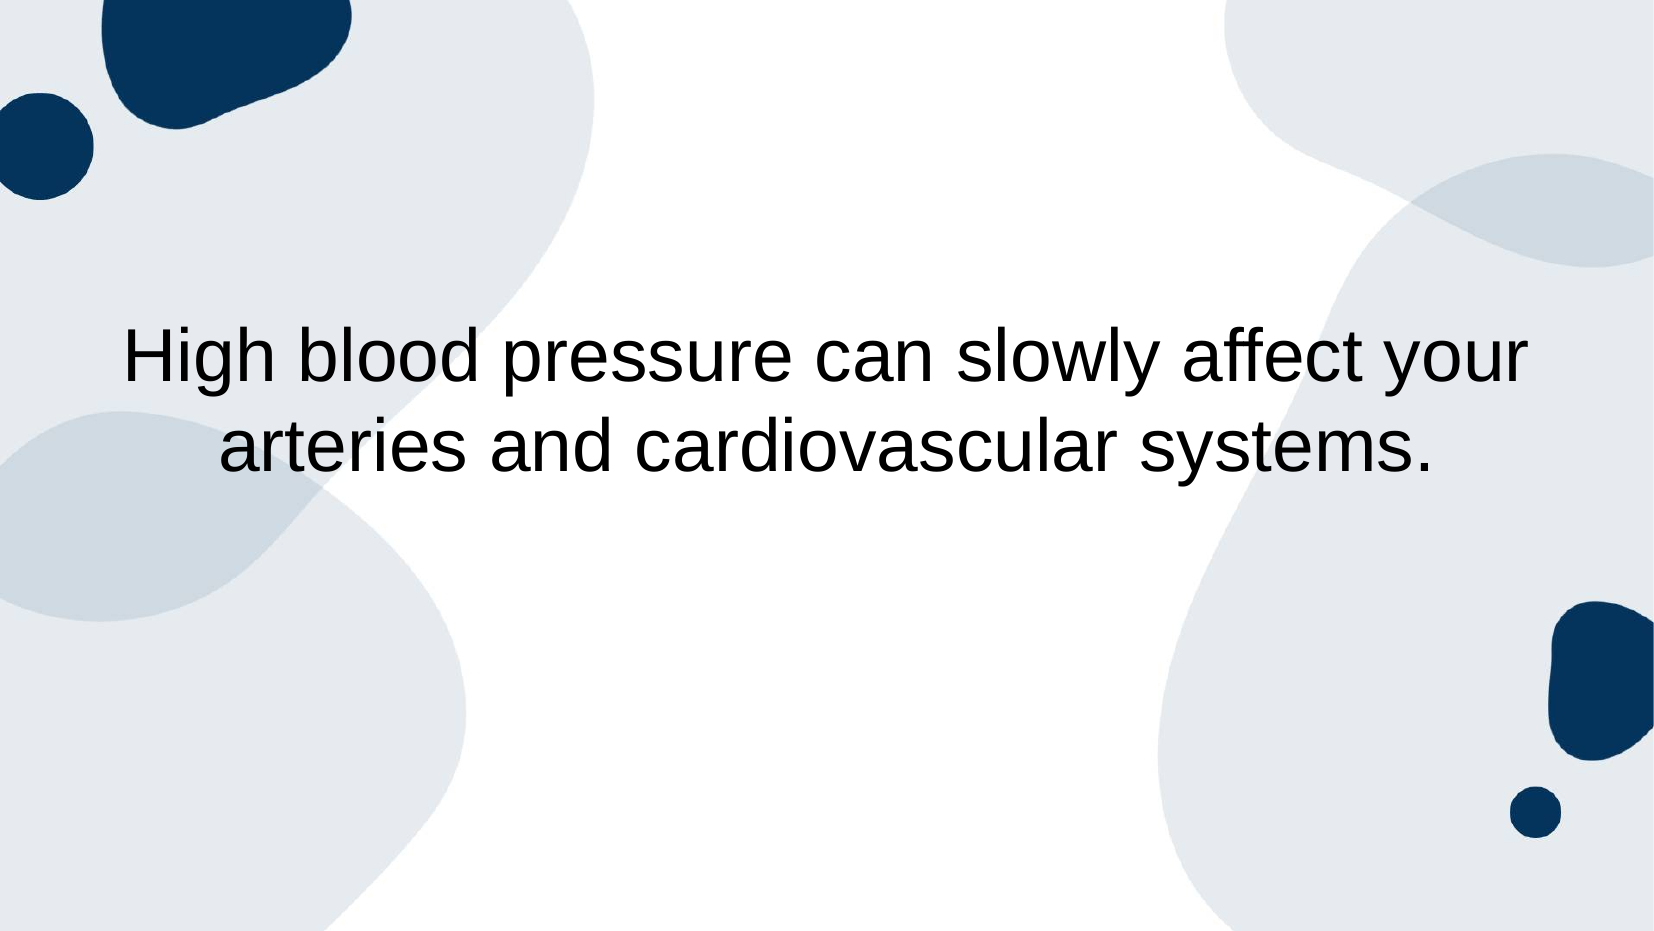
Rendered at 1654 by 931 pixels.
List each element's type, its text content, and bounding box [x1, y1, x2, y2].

text_box High blood pressure can slowly affect your arteries and cardiovascular systems. [82, 37, 1571, 757]
picture [0, 0, 1654, 931]
